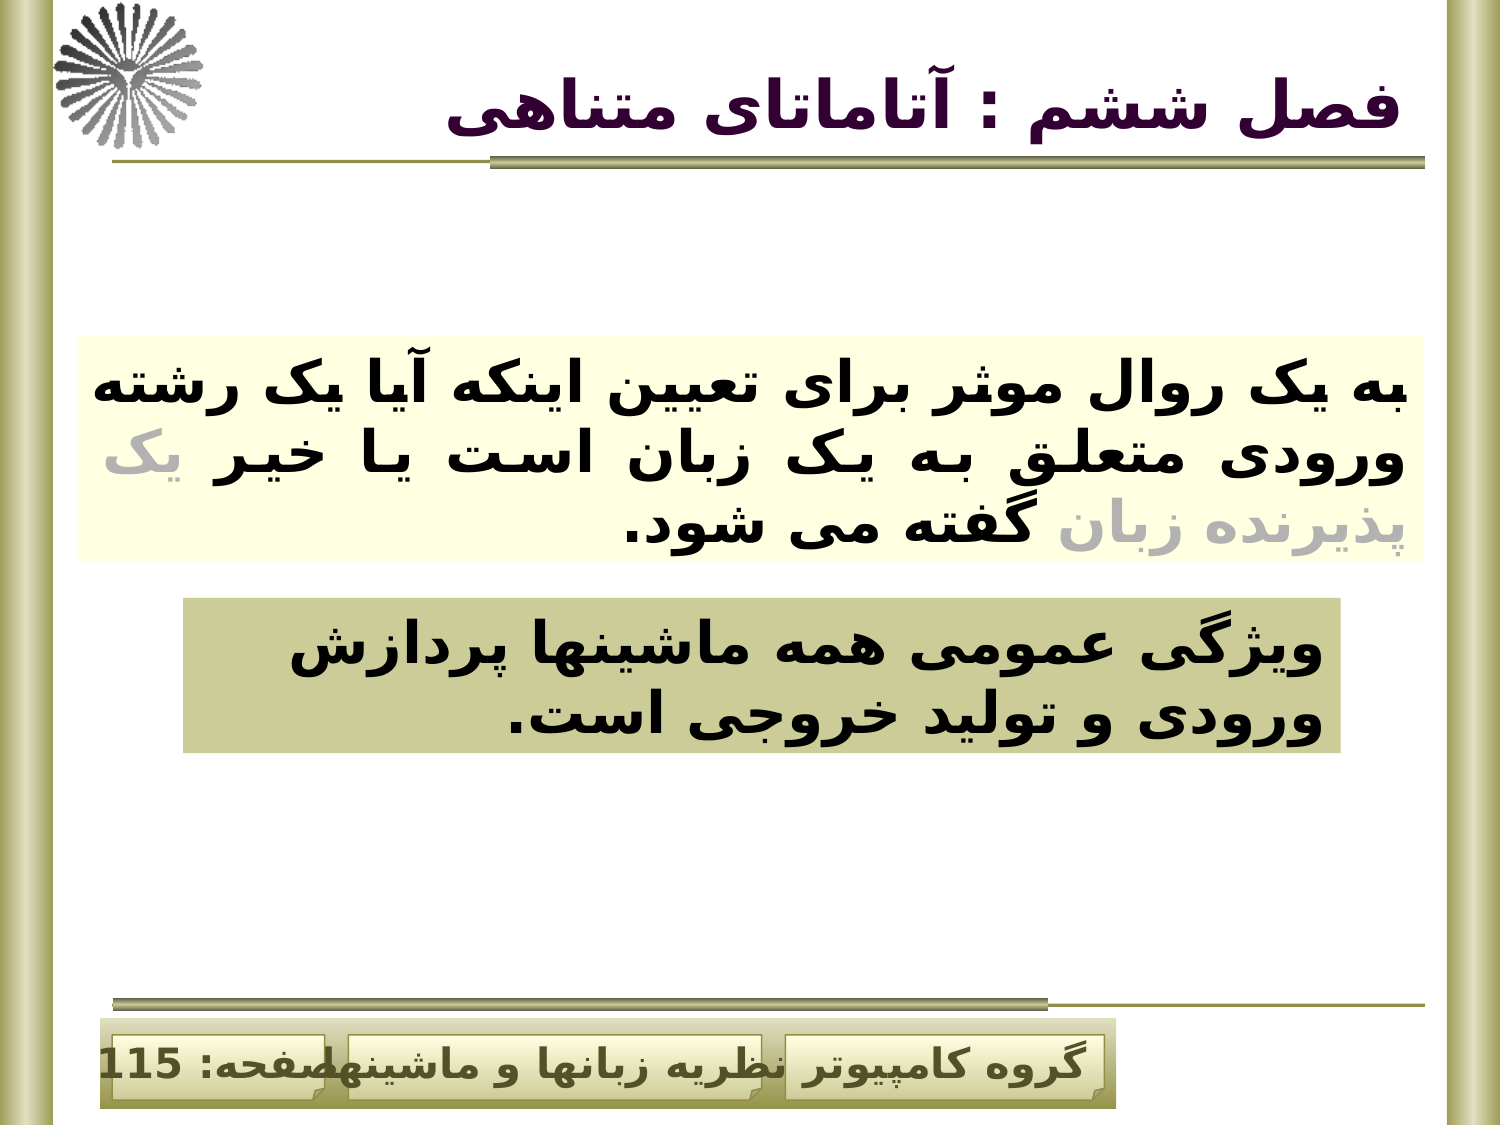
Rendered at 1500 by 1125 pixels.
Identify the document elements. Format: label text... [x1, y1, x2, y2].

text_box فصل ششم : آتاماتای متناهی [123, 54, 1420, 150]
text_box به یک روال موثر برای تعیین اینکه آیا یک رشته ورودی متعلق به یک زبان است یا خیر یک پذیرنده زبان گفته می شود. [76, 336, 1424, 562]
text_box ویژگی عمومی همه ماشینها پردازش ورودی و تولید خروجی است. [183, 597, 1341, 754]
